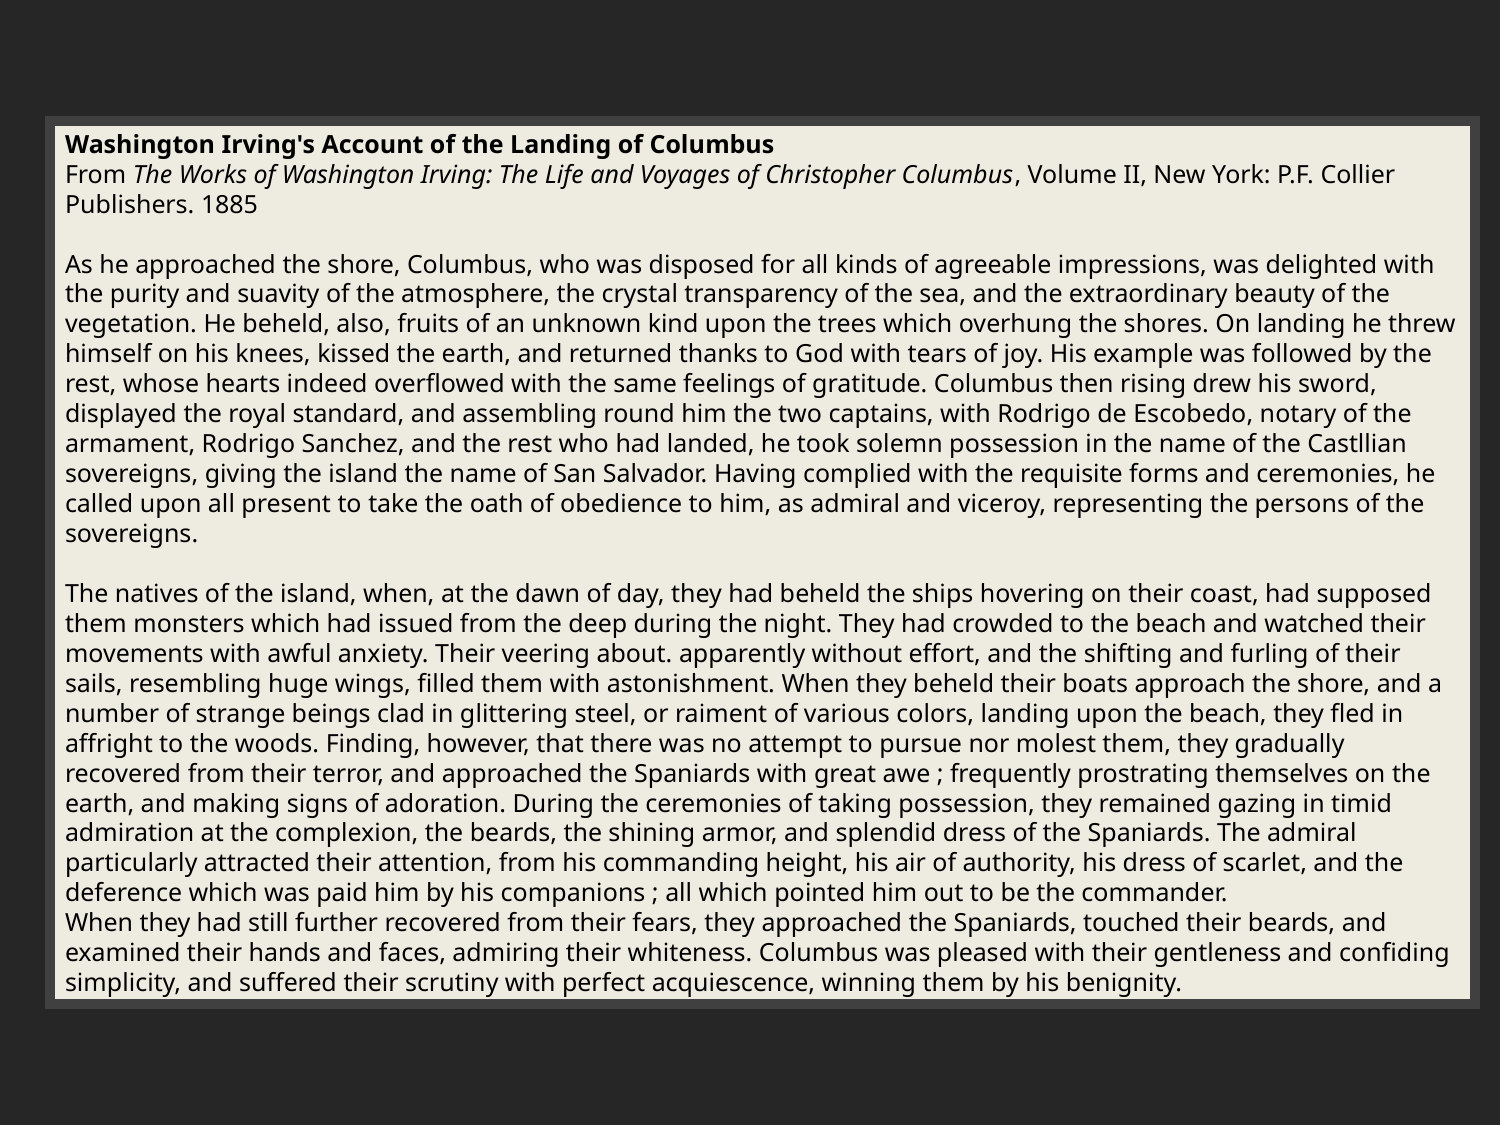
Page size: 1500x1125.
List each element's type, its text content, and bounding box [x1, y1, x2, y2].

text_box Washington Irving's Account of the Landing of Columbus From The Works of Washington Irving: The Life and Voyages of Christopher Columbus, Volume II, New York: P.F. Collier Publishers. 1885 As he approached the shore, Columbus, who was disposed for all kinds of agreeable impressions, was delighted with the purity and suavity of the atmosphere, the crystal transparency of the sea, and the extraordinary beauty of the vegetation. He beheld, also, fruits of an unknown kind upon the trees which overhung the shores. On landing he threw himself on his knees, kissed the earth, and returned thanks to God with tears of joy. His example was followed by the rest, whose hearts indeed overflowed with the same feelings of gratitude. Columbus then rising drew his sword, displayed the royal standard, and assembling round him the two captains, with Rodrigo de Escobedo, notary of the armament, Rodrigo Sanchez, and the rest who had landed, he took solemn possession in the name of the Castllian sovereigns, giving the island the name of San Salvador. Having complied with the requisite forms and ceremonies, he called upon all present to take the oath of obedience to him, as admiral and viceroy, representing the persons of the sovereigns. The natives of the island, when, at the dawn of day, they had beheld the ships hovering on their coast, had supposed them monsters which had issued from the deep during the night. They had crowded to the beach and watched their movements with awful anxiety. Their veering about. apparently without effort, and the shifting and furling of their sails, resembling huge wings, filled them with astonishment. When they beheld their boats approach the shore, and a number of strange beings clad in glittering steel, or raiment of various colors, landing upon the beach, they fled in affright to the woods. Finding, however, that there was no attempt to pursue nor molest them, they gradually recovered from their terror, and approached the Spaniards with great awe ; frequently prostrating themselves on the earth, and making signs of adoration. During the ceremonies of taking possession, they remained gazing in timid admiration at the complexion, the beards, the shining armor, and splendid dress of the Spaniards. The admiral particularly attracted their attention, from his commanding height, his air of authority, his dress of scarlet, and the deference which was paid him by his companions ; all which pointed him out to be the commander. When they had still further recovered from their fears, they approached the Spaniards, touched their beards, and examined their hands and faces, admiring their whiteness. Columbus was pleased with their gentleness and confiding simplicity, and suffered their scrutiny with perfect acquiescence, winning them by his benignity. [49, 120, 1475, 1004]
